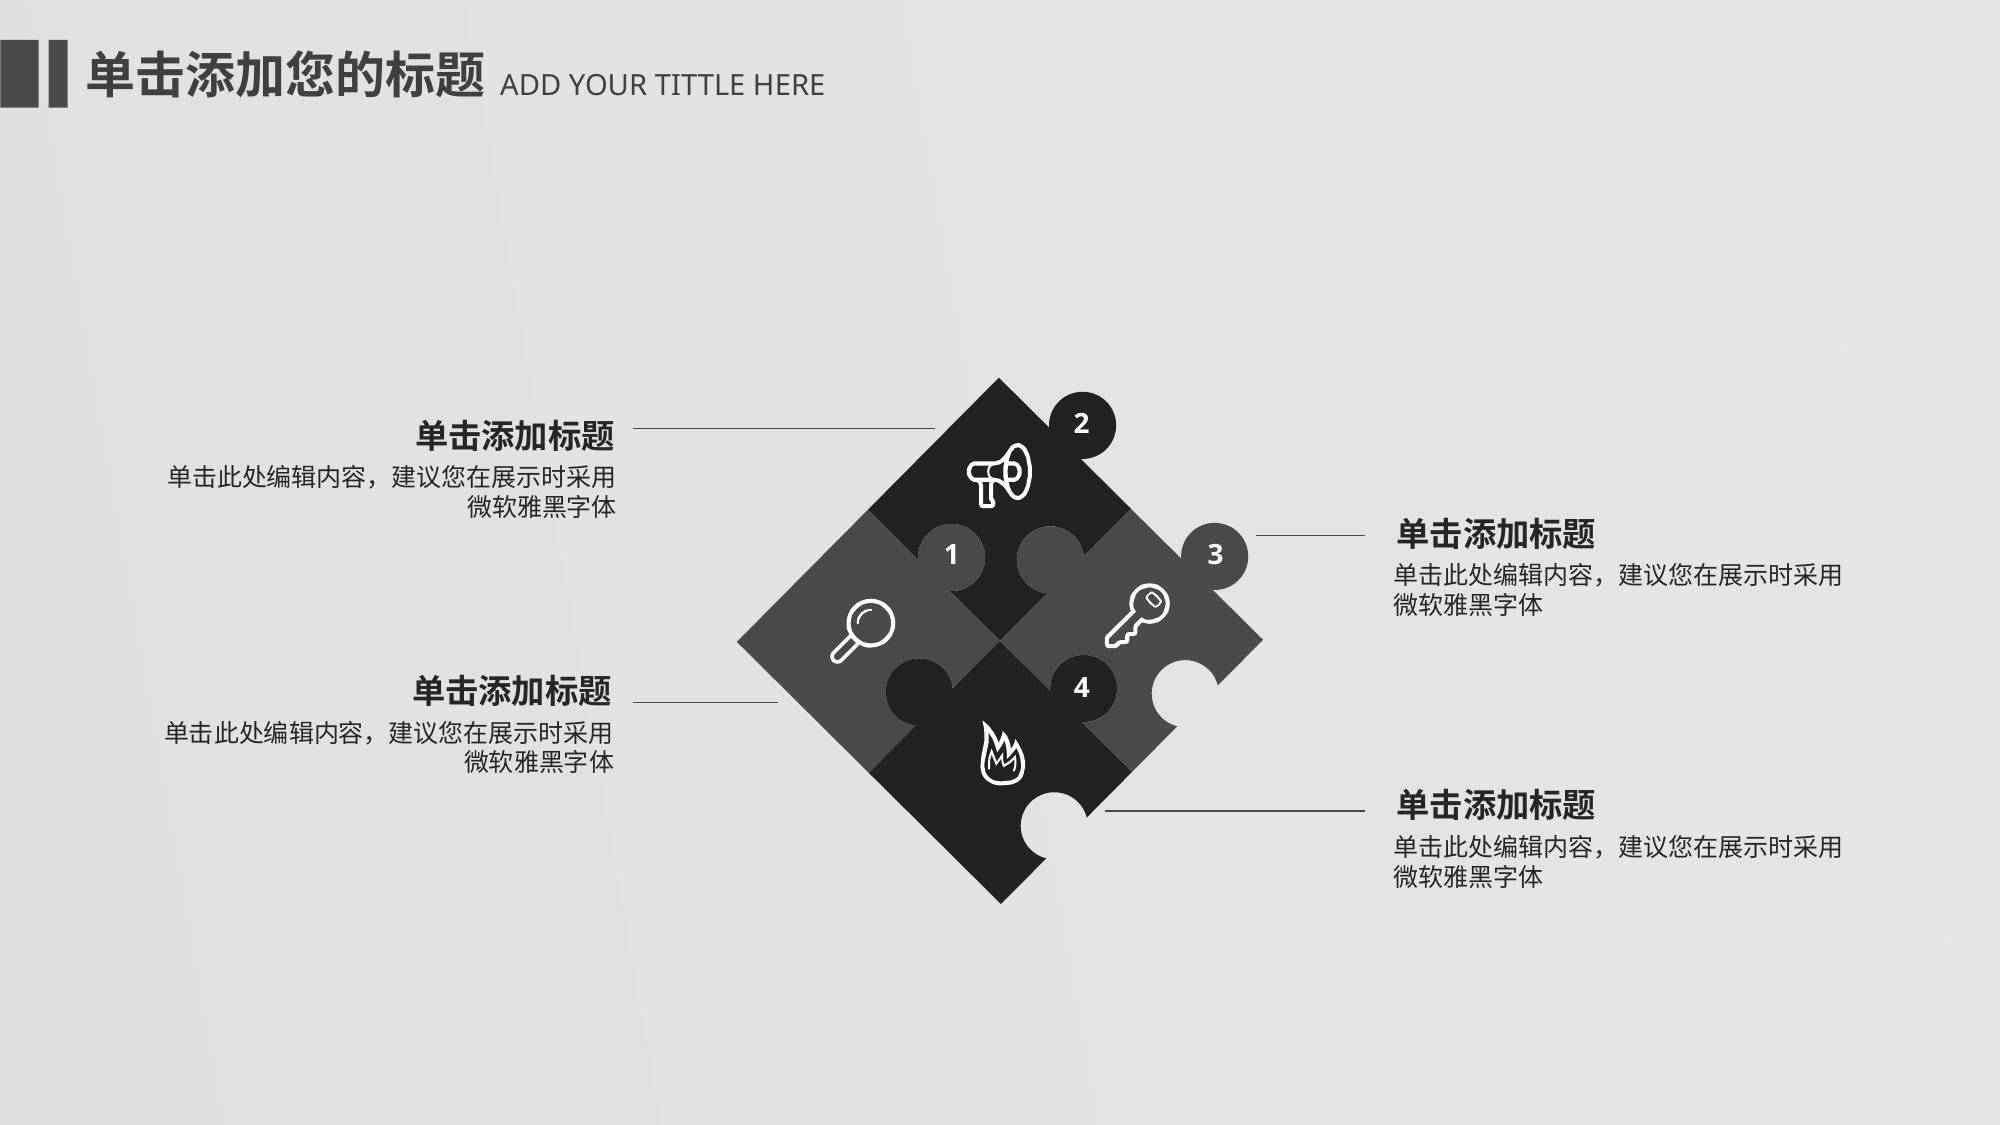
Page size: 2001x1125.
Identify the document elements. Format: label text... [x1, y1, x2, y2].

text_box 单击此处编辑内容，建议您在展示时采用微软雅黑字体 [162, 717, 615, 777]
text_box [830, 598, 896, 664]
text_box 3 [1201, 537, 1230, 571]
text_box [980, 720, 1026, 786]
text_box [736, 509, 999, 772]
text_box 单击此处编辑内容，建议您在展示时采用微软雅黑字体 [1393, 831, 1846, 892]
text_box 2 [1067, 406, 1096, 440]
text_box 单击此处编辑内容，建议您在展示时采用微软雅黑字体 [164, 461, 618, 522]
text_box [867, 639, 1134, 906]
text_box 单击添加标题 [231, 408, 630, 462]
text_box [866, 376, 1133, 639]
text_box 单击添加您的标题 [71, 36, 511, 111]
text_box [966, 443, 1032, 509]
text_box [1104, 583, 1170, 649]
text_box 单击添加标题 [1381, 506, 1773, 560]
text_box 单击添加标题 [228, 663, 627, 717]
text_box 1 [937, 537, 966, 571]
text_box 单击此处编辑内容，建议您在展示时采用微软雅黑字体 [1393, 559, 1846, 620]
text_box 4 [1067, 670, 1096, 704]
text_box ADD YOUR TITTLE HERE [485, 59, 856, 109]
text_box [999, 508, 1264, 772]
text_box 单击添加标题 [1381, 777, 1773, 832]
